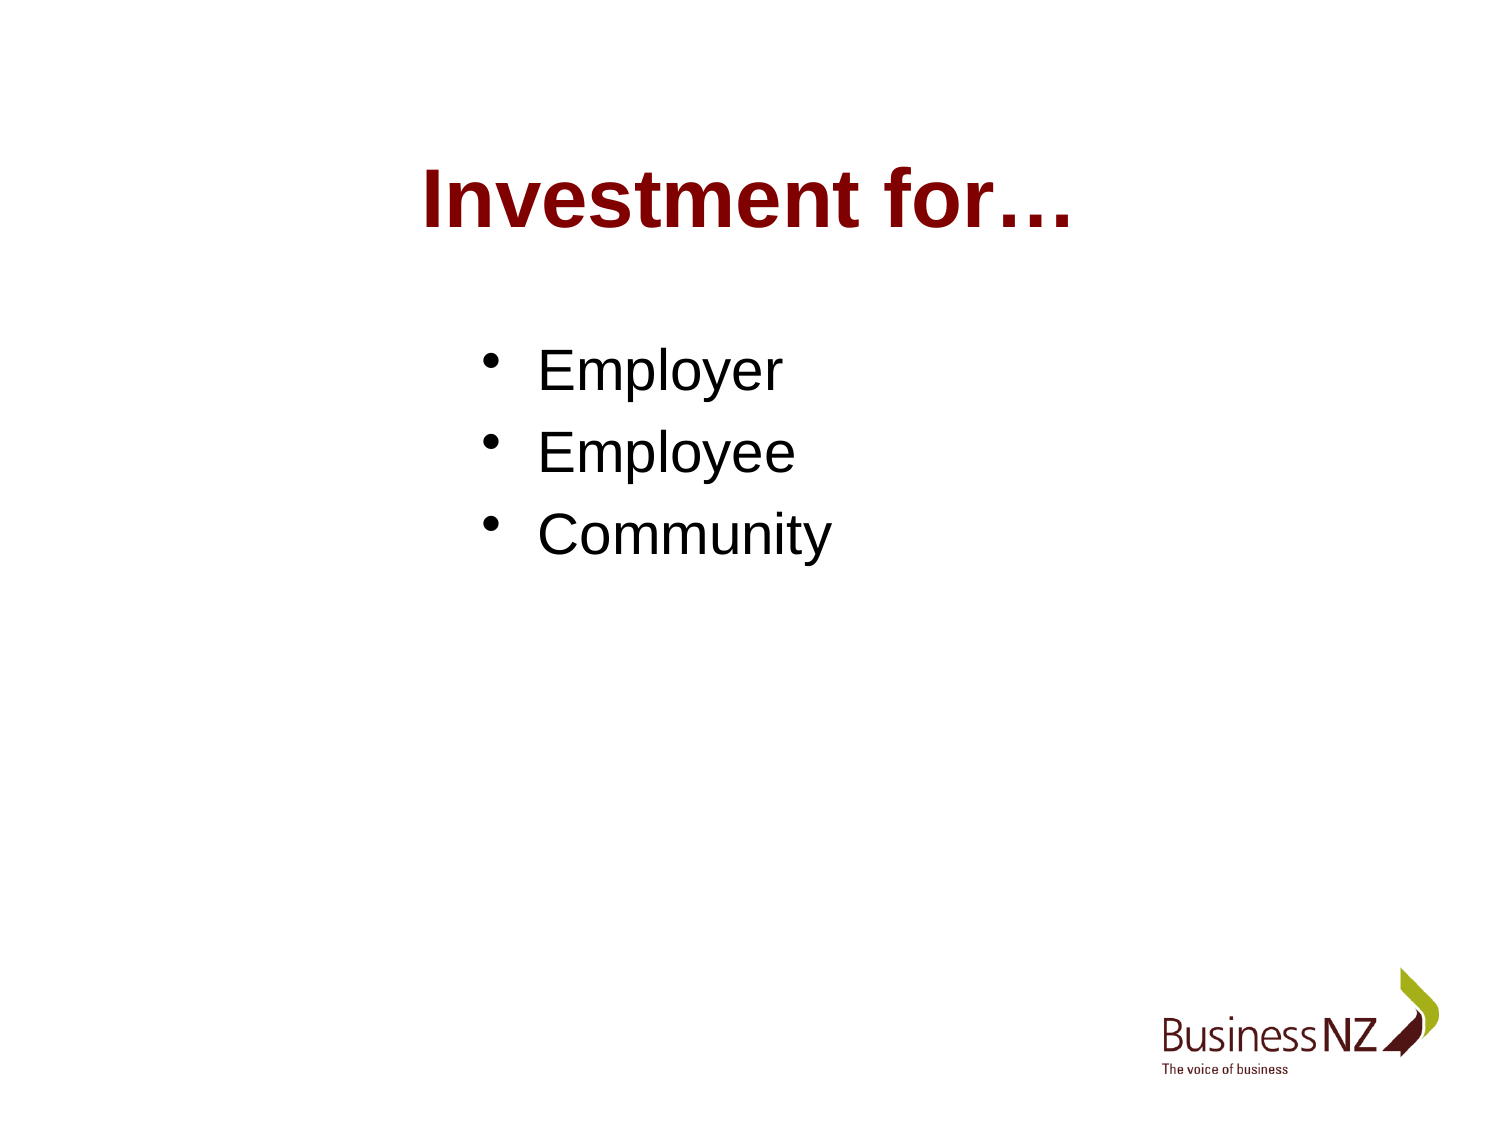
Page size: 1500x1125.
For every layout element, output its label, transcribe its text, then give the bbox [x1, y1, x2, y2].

picture [1162, 967, 1439, 1074]
title Investment for… [112, 99, 1388, 288]
list Employer Employee Community [466, 324, 1388, 963]
